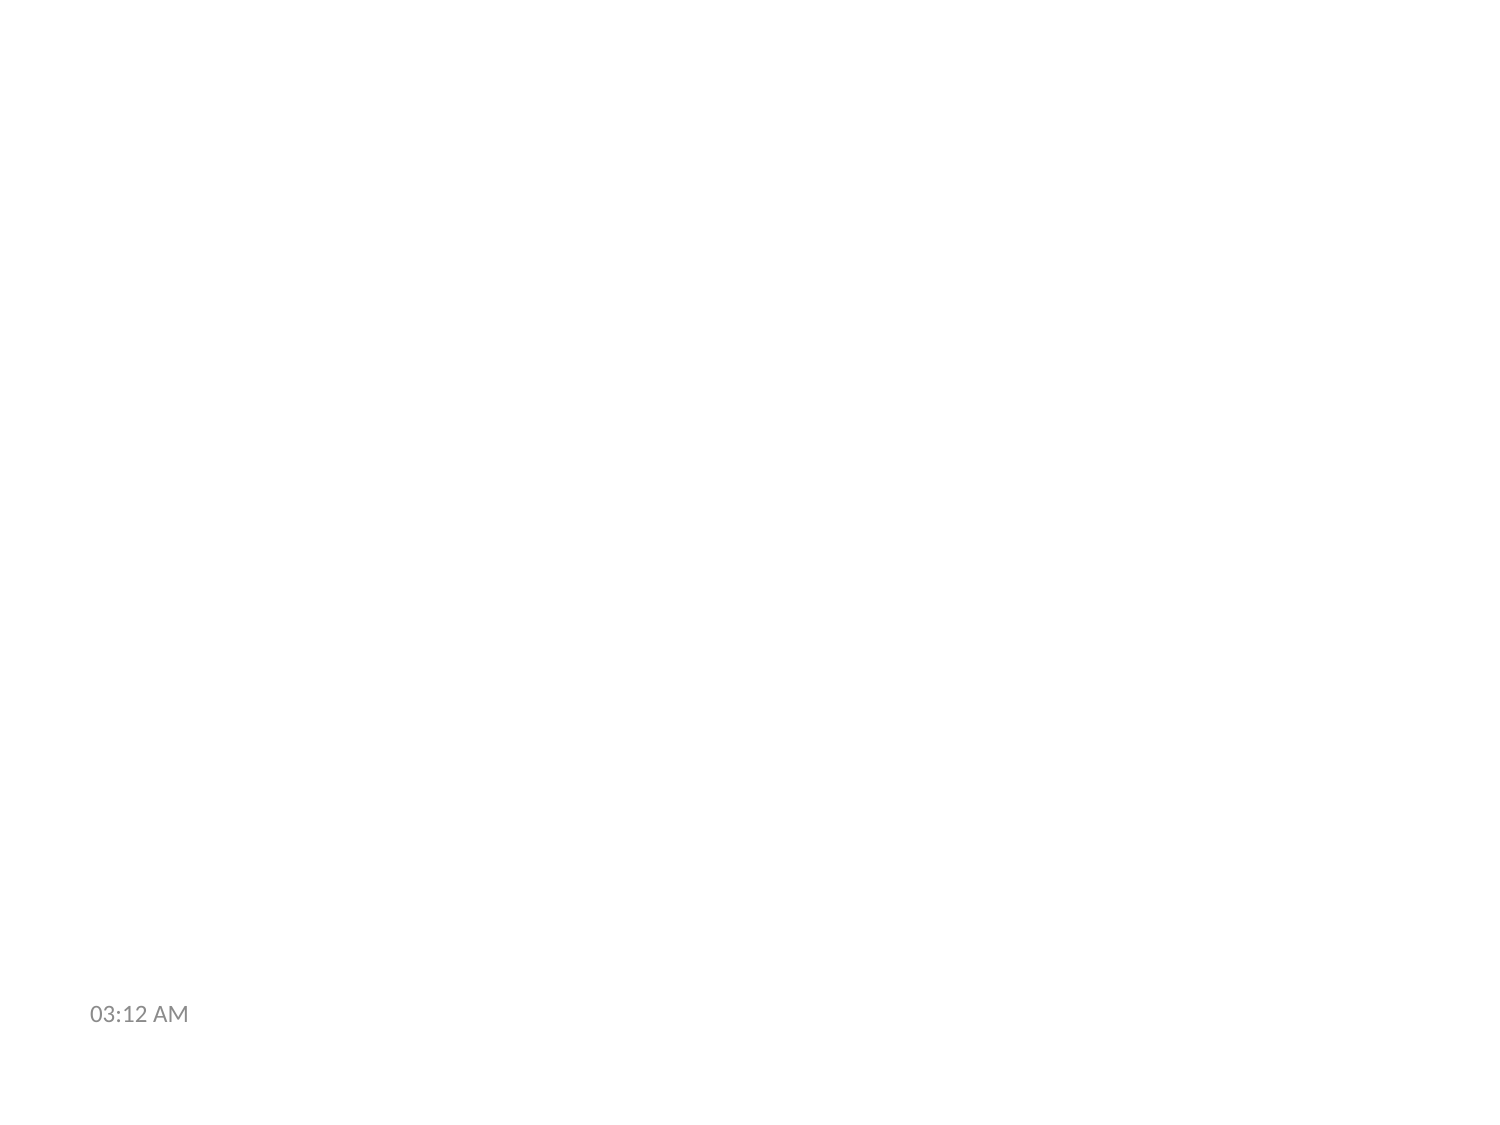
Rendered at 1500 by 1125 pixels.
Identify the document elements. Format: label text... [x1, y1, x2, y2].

text_box 3:35 PM [75, 982, 425, 1043]
